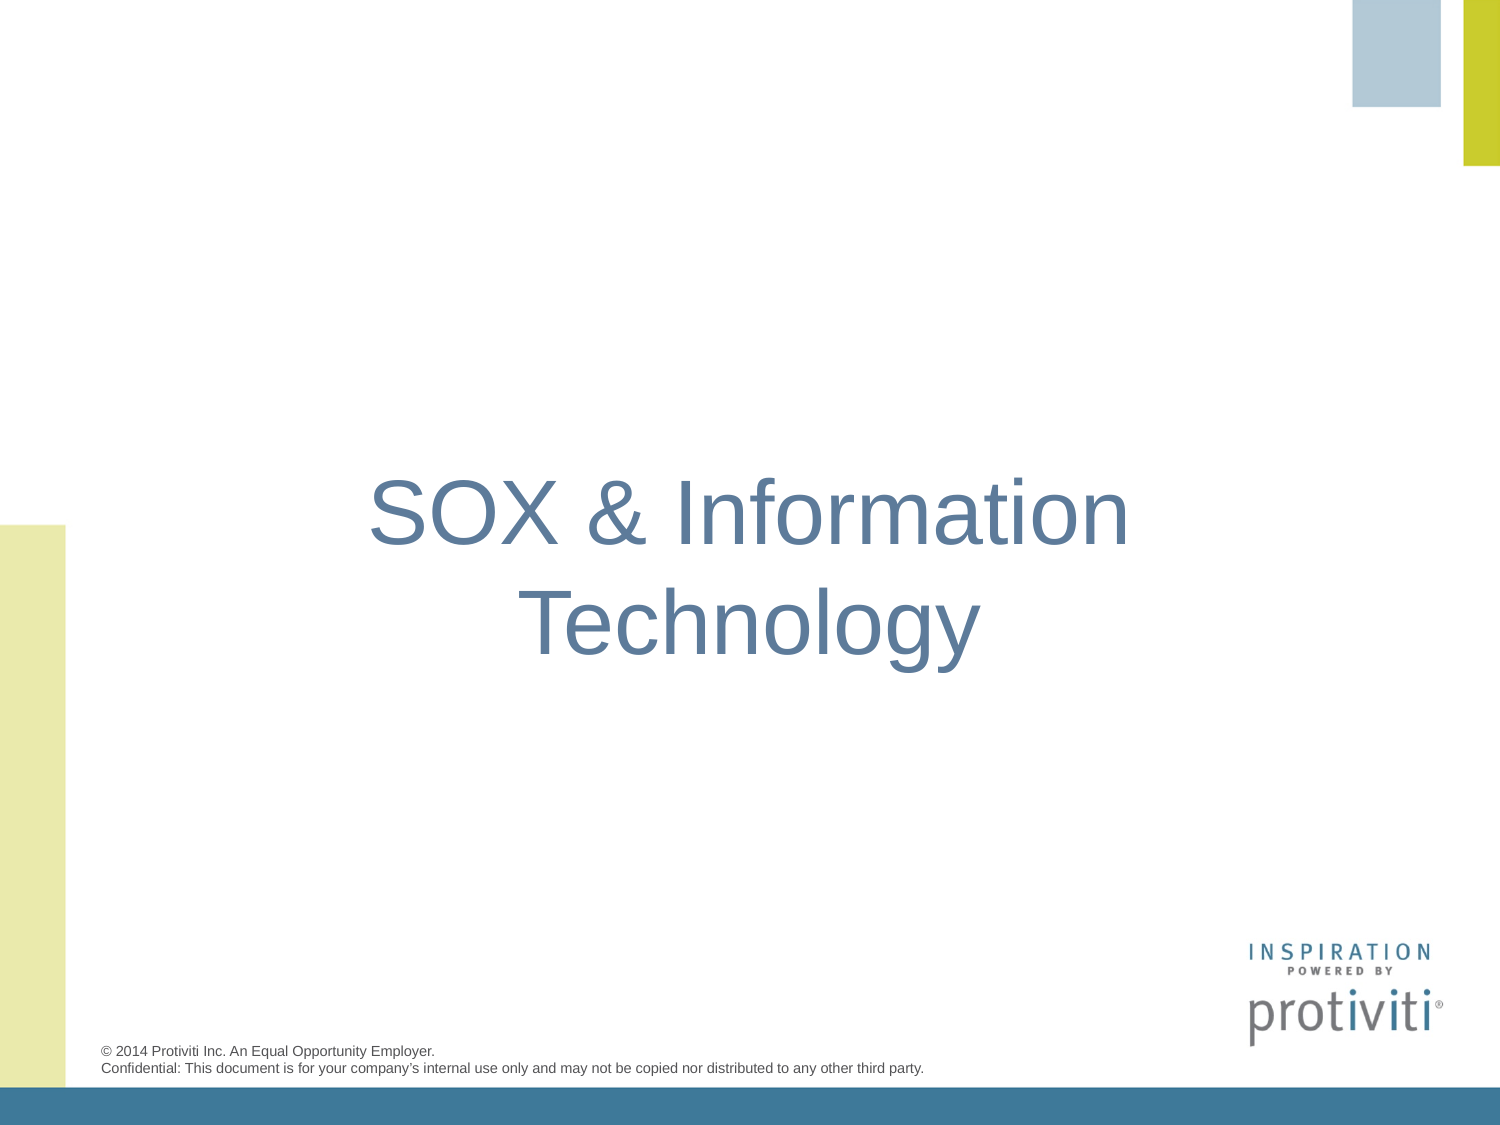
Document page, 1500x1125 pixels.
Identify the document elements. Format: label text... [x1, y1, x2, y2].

title SOX & Information Technology [137, 324, 1363, 800]
picture [0, 0, 1500, 1125]
